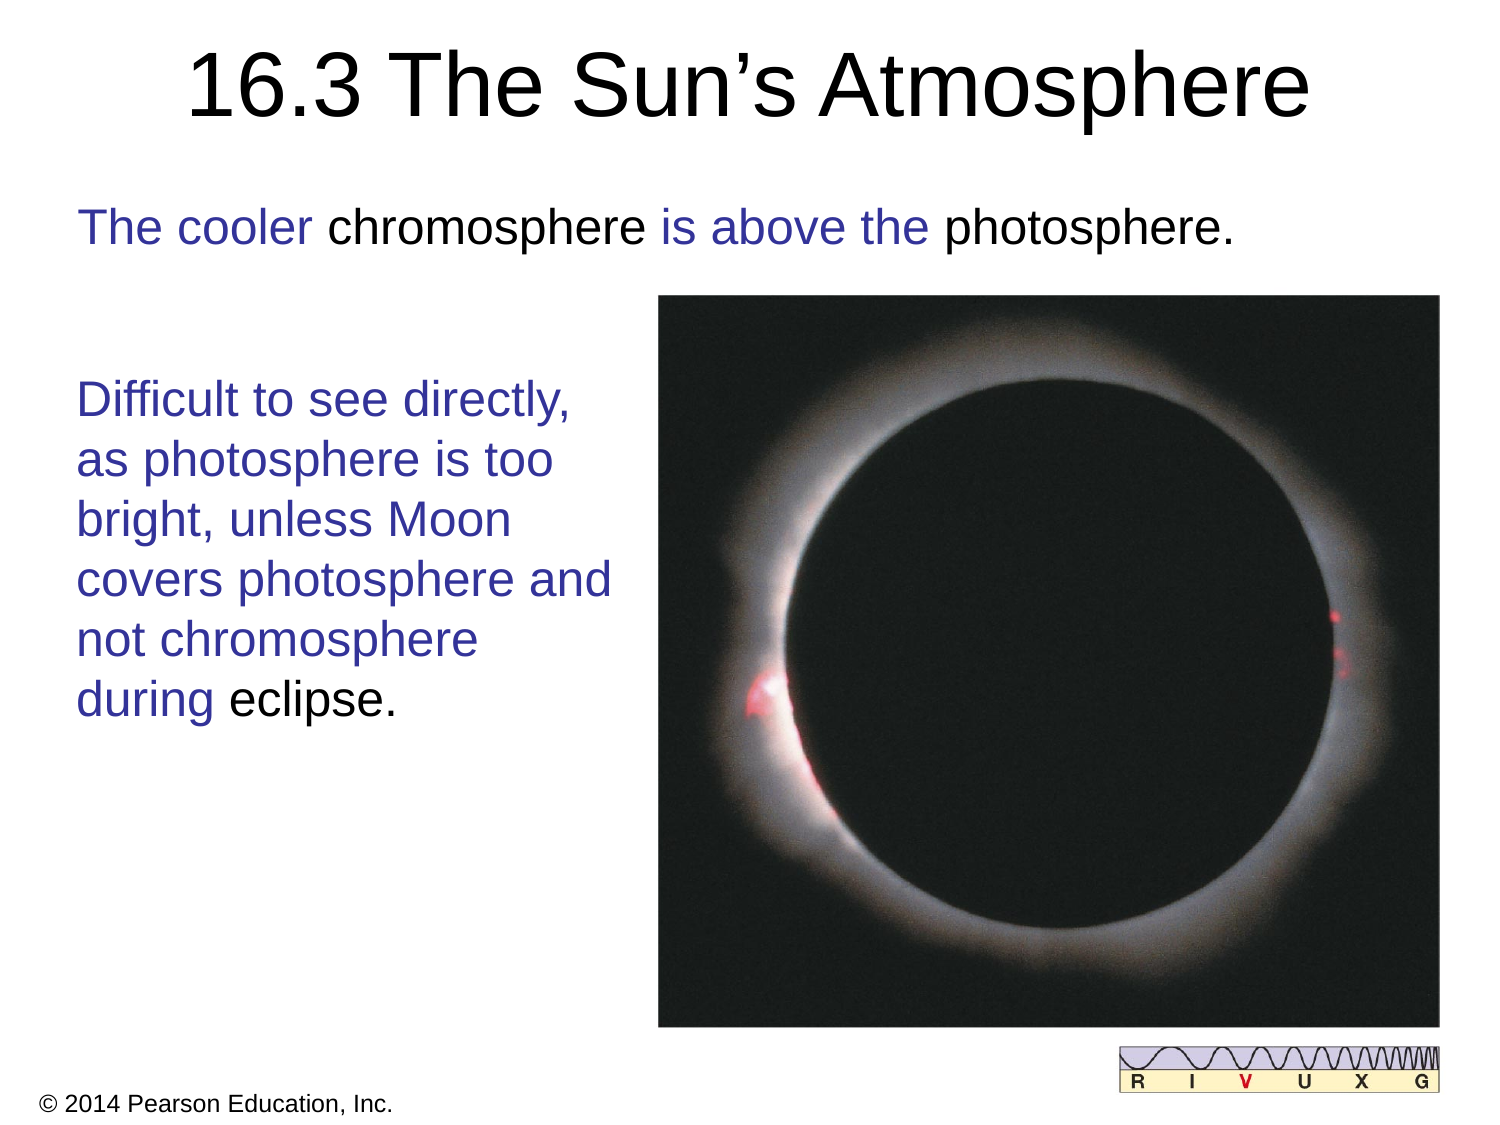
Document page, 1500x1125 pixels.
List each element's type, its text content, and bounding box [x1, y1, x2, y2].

text_box The cooler chromosphere is above the photosphere. [62, 186, 1300, 262]
picture [649, 287, 1447, 1095]
text_box Difficult to see directly, as photosphere is too bright, unless Moon covers photosphere and not chromosphere during eclipse. [61, 358, 637, 734]
title 16.3 The Sun’s Atmosphere [112, 0, 1388, 161]
